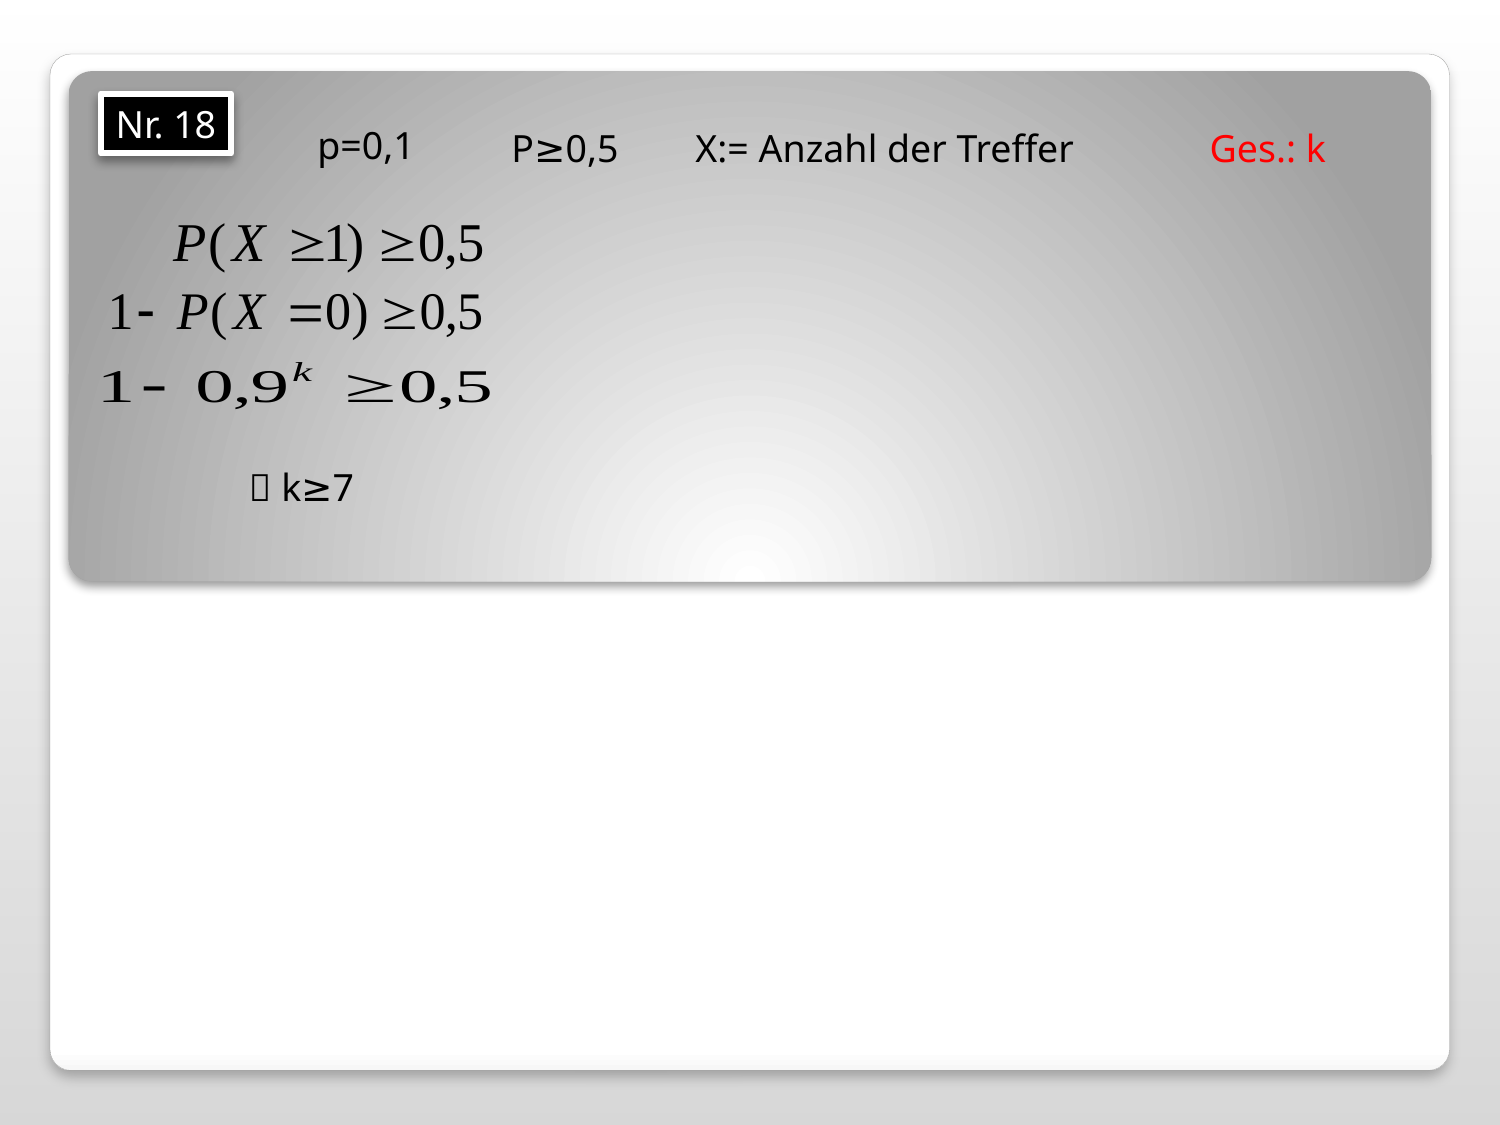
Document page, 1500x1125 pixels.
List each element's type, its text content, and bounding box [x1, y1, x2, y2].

text_box P≥0,5 [496, 117, 634, 177]
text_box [163, 210, 493, 280]
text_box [105, 280, 493, 350]
text_box Nr. 18 [98, 91, 234, 156]
text_box  k≥7 [234, 456, 370, 517]
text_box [93, 351, 505, 423]
text_box Ges.: k [1194, 117, 1341, 177]
text_box p=0,1 [302, 115, 431, 175]
text_box X:= Anzahl der Treffer [680, 117, 1090, 177]
